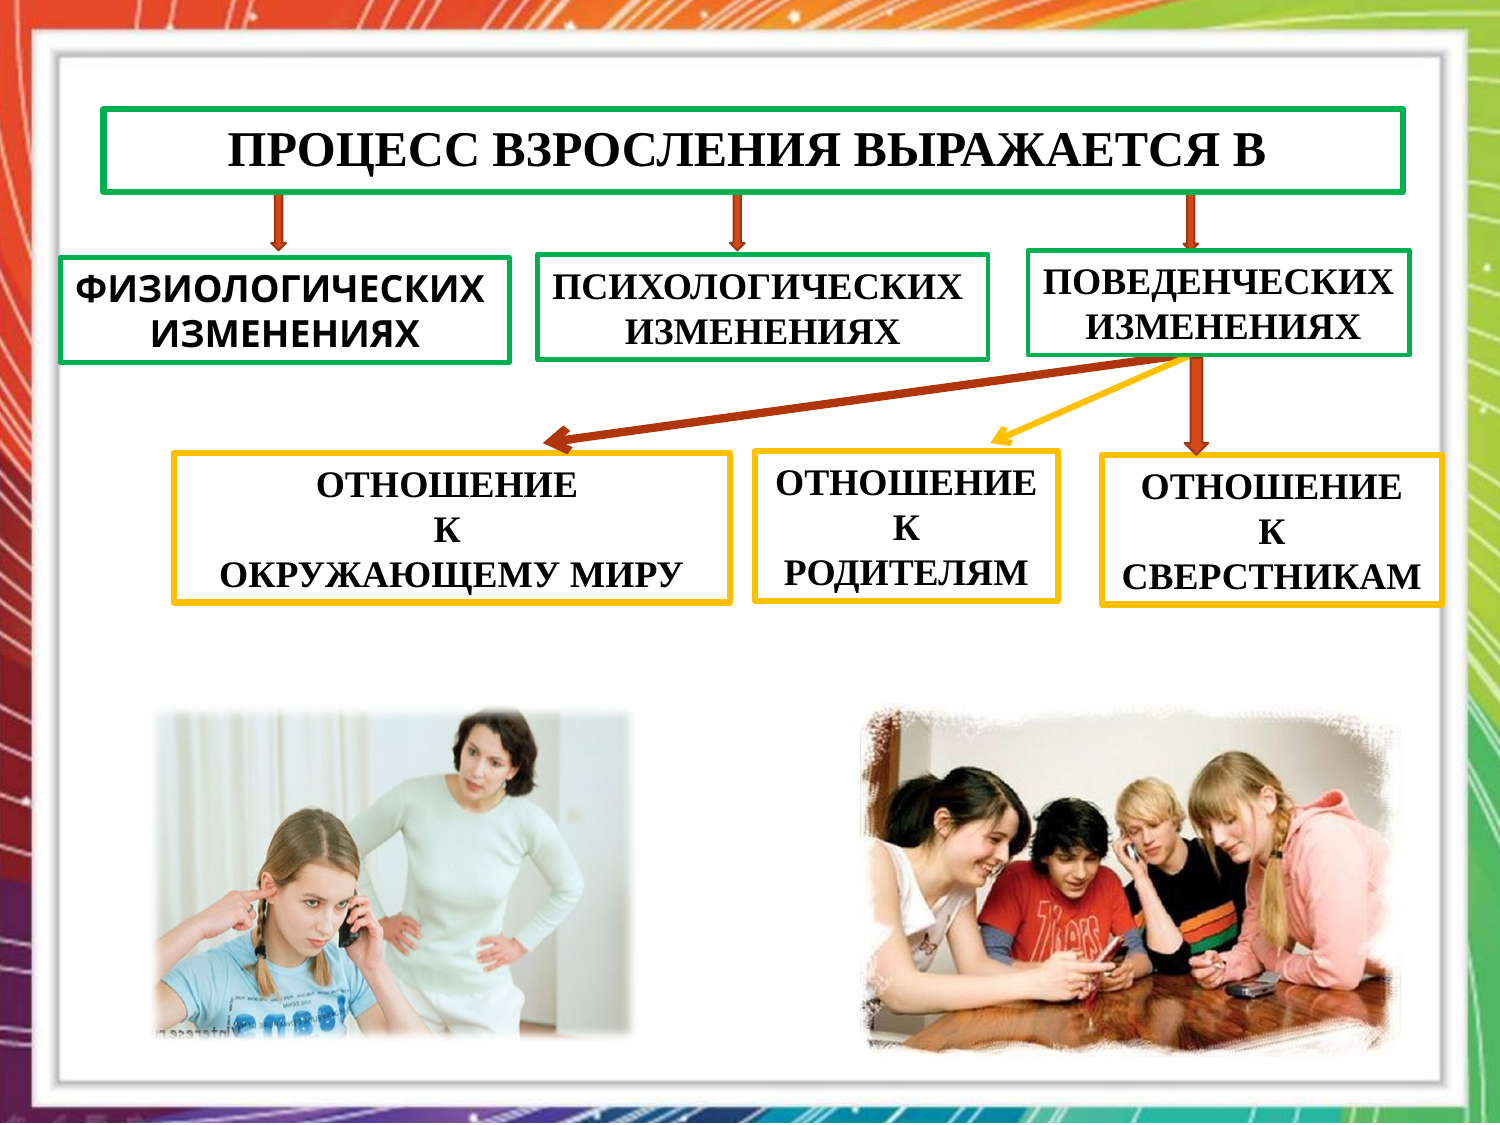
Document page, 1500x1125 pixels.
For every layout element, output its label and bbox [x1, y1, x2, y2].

text_box [1200, 351, 1206, 444]
text_box [542, 351, 987, 444]
picture [0, 0, 1500, 1124]
text_box [989, 351, 1199, 444]
